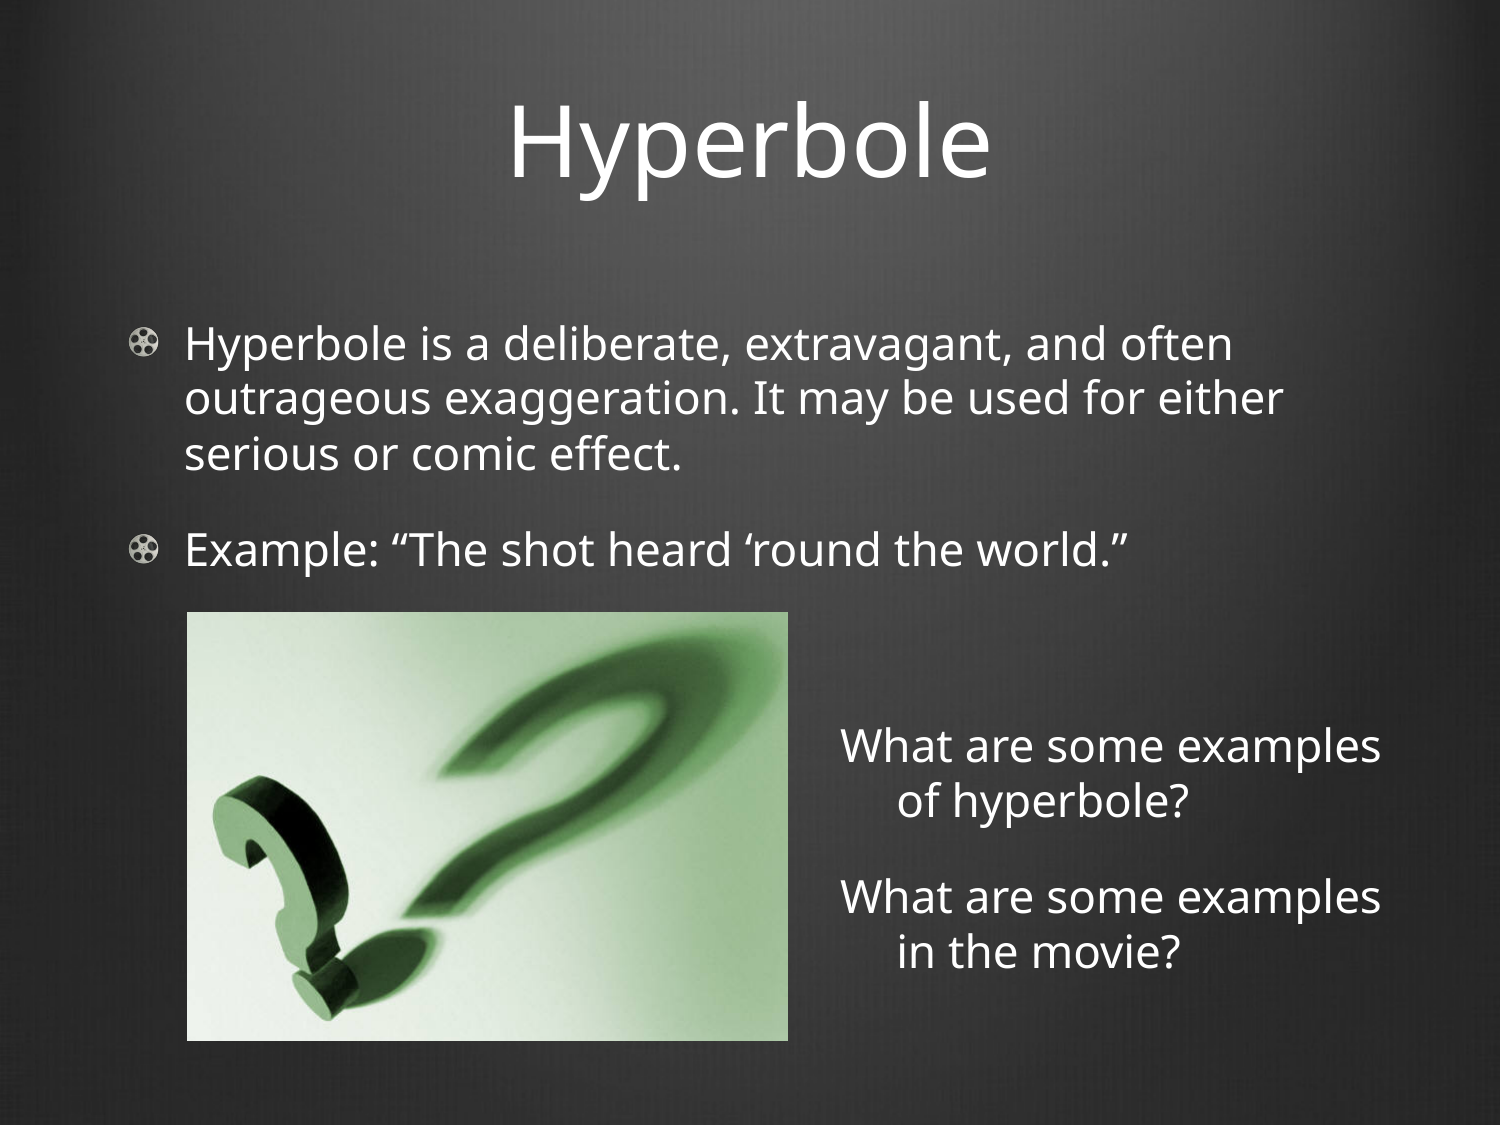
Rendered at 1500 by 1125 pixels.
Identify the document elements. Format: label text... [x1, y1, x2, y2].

text_box What are some examples of hyperbole? What are some examples in the movie? [824, 612, 1400, 1049]
list Hyperbole is a deliberate, extravagant, and often outrageous exaggeration. It may be used for either serious or comic effect. Example: “The shot heard ‘round the world.” [112, 306, 1388, 1005]
picture [187, 612, 788, 1041]
picture [127, 532, 160, 565]
picture [127, 325, 160, 358]
title Hyperbole [112, 19, 1388, 255]
